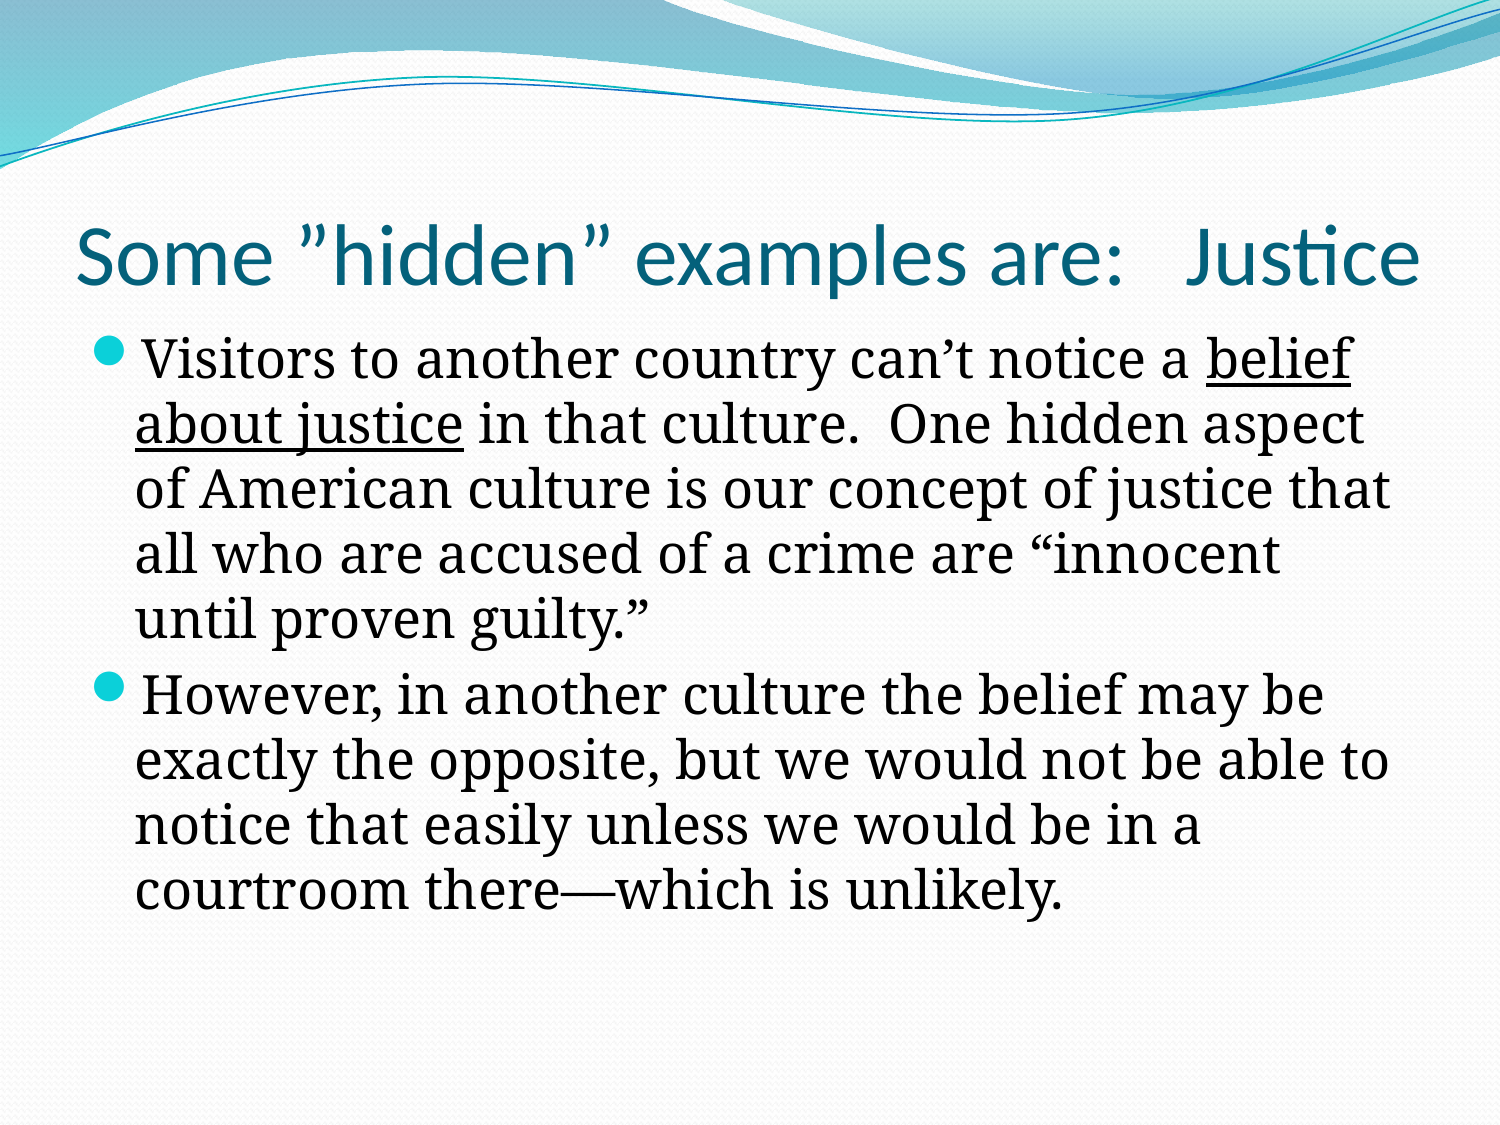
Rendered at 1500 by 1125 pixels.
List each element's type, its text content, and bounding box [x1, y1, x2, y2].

title Some ”hidden” examples are: Justice [75, 115, 1425, 303]
list Visitors to another country can’t notice a belief about justice in that culture. One hidden aspect of American culture is our concept of justice that all who are accused of a crime are “innocent until proven guilty.” However, in another culture the belief may be exactly the opposite, but we would not be able to notice that easily unless we would be in a courtroom there—which is unlikely. [75, 317, 1425, 1038]
